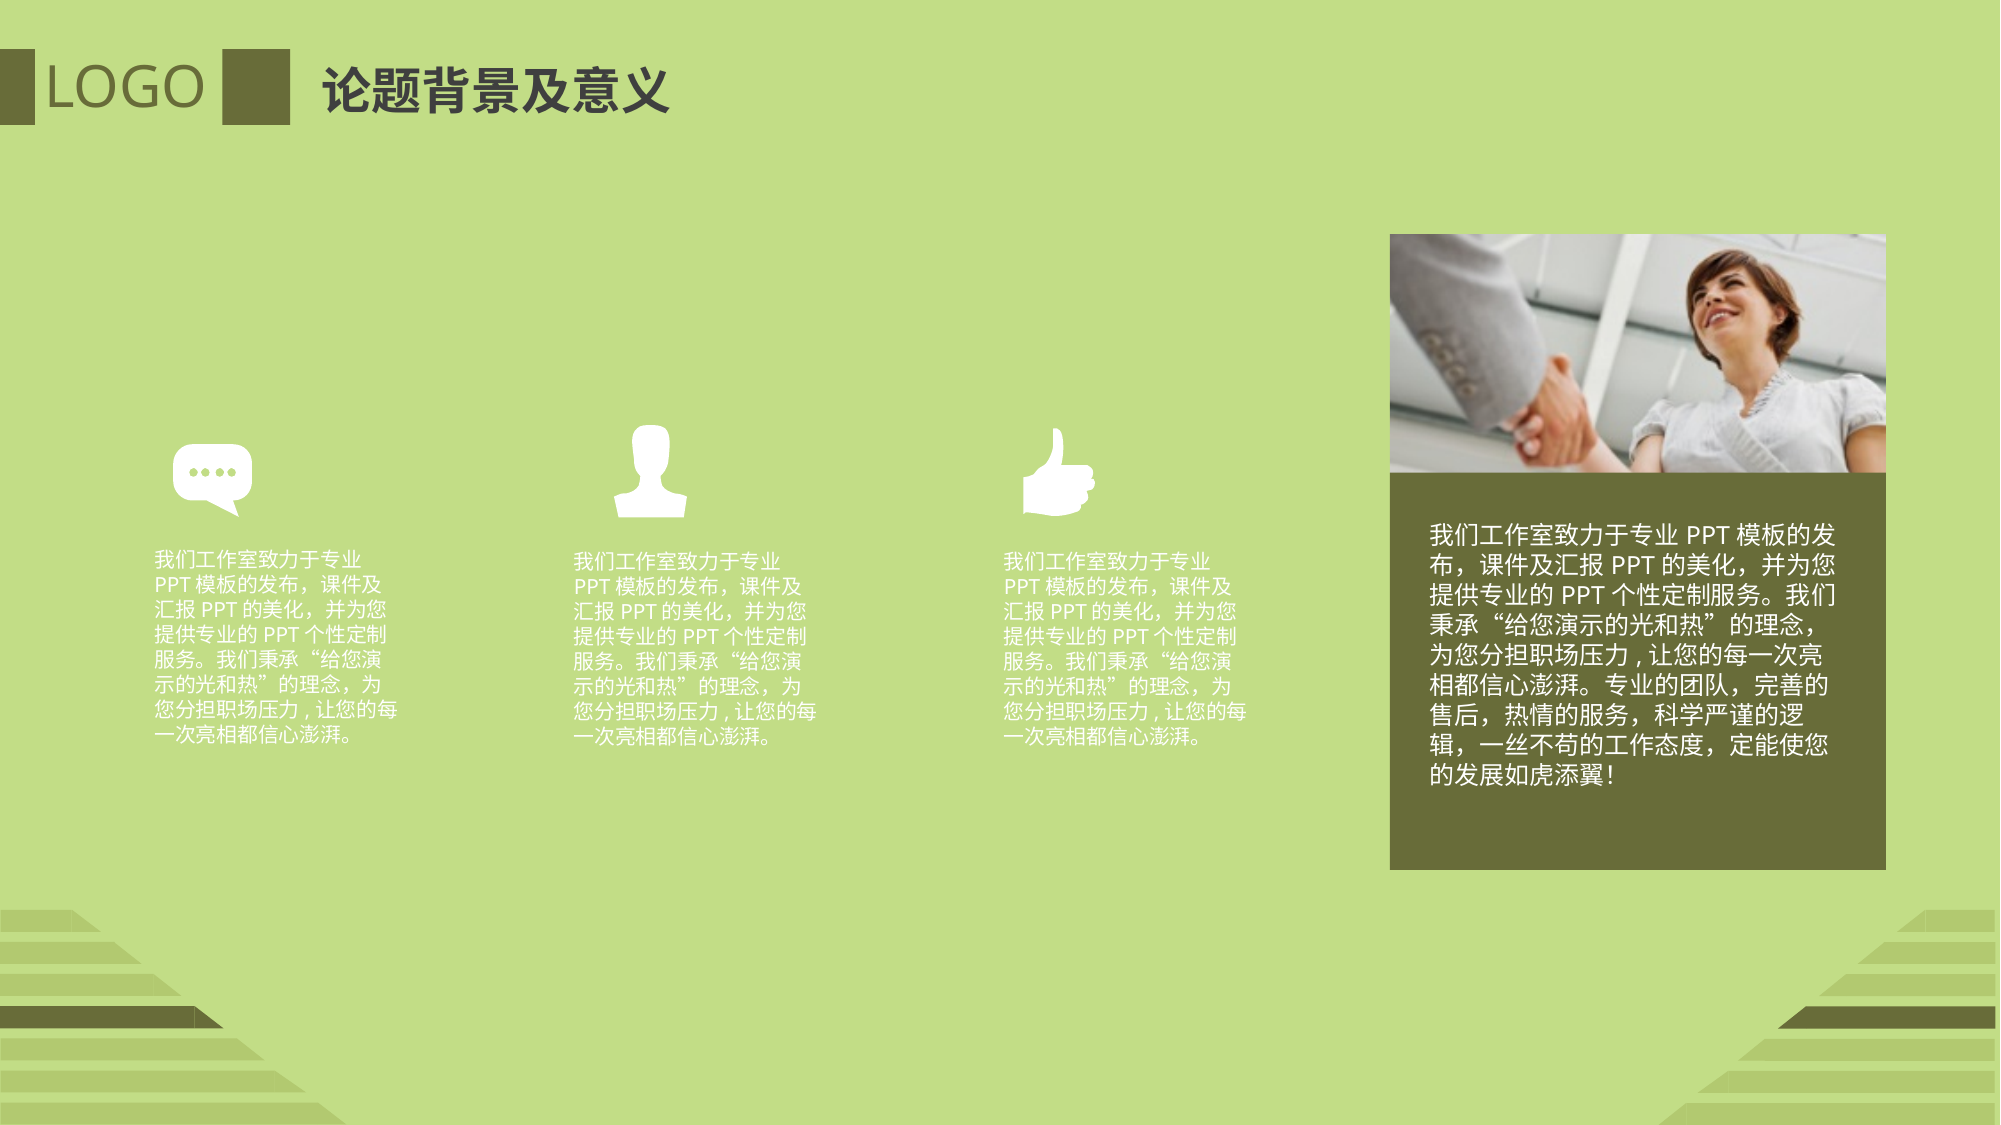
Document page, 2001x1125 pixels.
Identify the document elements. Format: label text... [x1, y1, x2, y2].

text_box [1389, 480, 1886, 870]
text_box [916, 408, 1308, 799]
picture [1389, 234, 1887, 473]
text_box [1658, 909, 1996, 1125]
text_box [222, 49, 291, 125]
text_box 论题背景及意义 [306, 51, 739, 127]
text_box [491, 408, 882, 799]
text_box 我们工作室致力于专业PPT模板的发布，课件及汇报PPT的美化，并为您提供专业的PPT个性定制服务。我们秉承“给您演示的光和热”的理念，为您分担职场压力,让您的每一次亮相都信心澎湃。专业的团队，完善的售后，热情的服务，科学严谨的逻辑，一丝不苟的工作态度，定能使您的发展如虎添翼！ [1415, 512, 1861, 827]
text_box [0, 49, 35, 125]
text_box [0, 0, 2000, 1125]
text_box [0, 909, 347, 1125]
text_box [66, 408, 457, 799]
text_box LOGO [29, 41, 233, 127]
